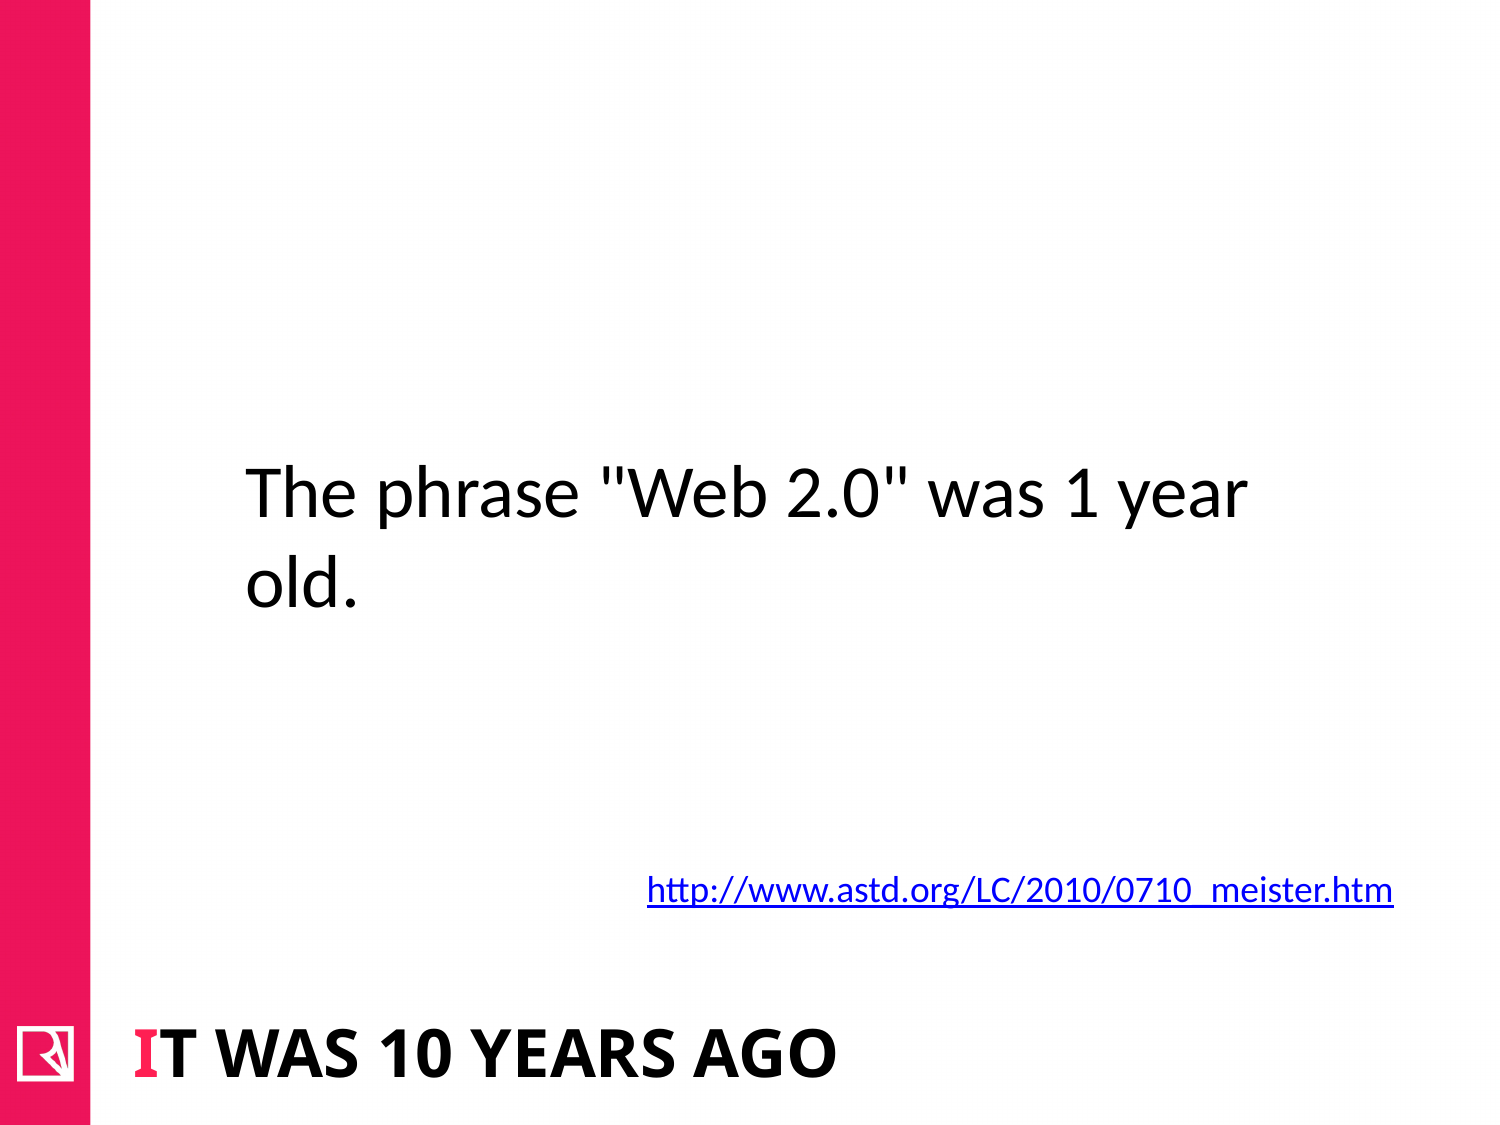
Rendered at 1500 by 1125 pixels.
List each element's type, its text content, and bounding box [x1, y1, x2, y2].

text_box http://www.astd.org/LC/2010/0710_meister.htm [631, 857, 1465, 918]
text_box It was 10 years ago [118, 1003, 1394, 1113]
picture [0, 0, 1500, 1125]
text_box The phrase "Web 2.0" was 1 year old. [230, 255, 1329, 631]
